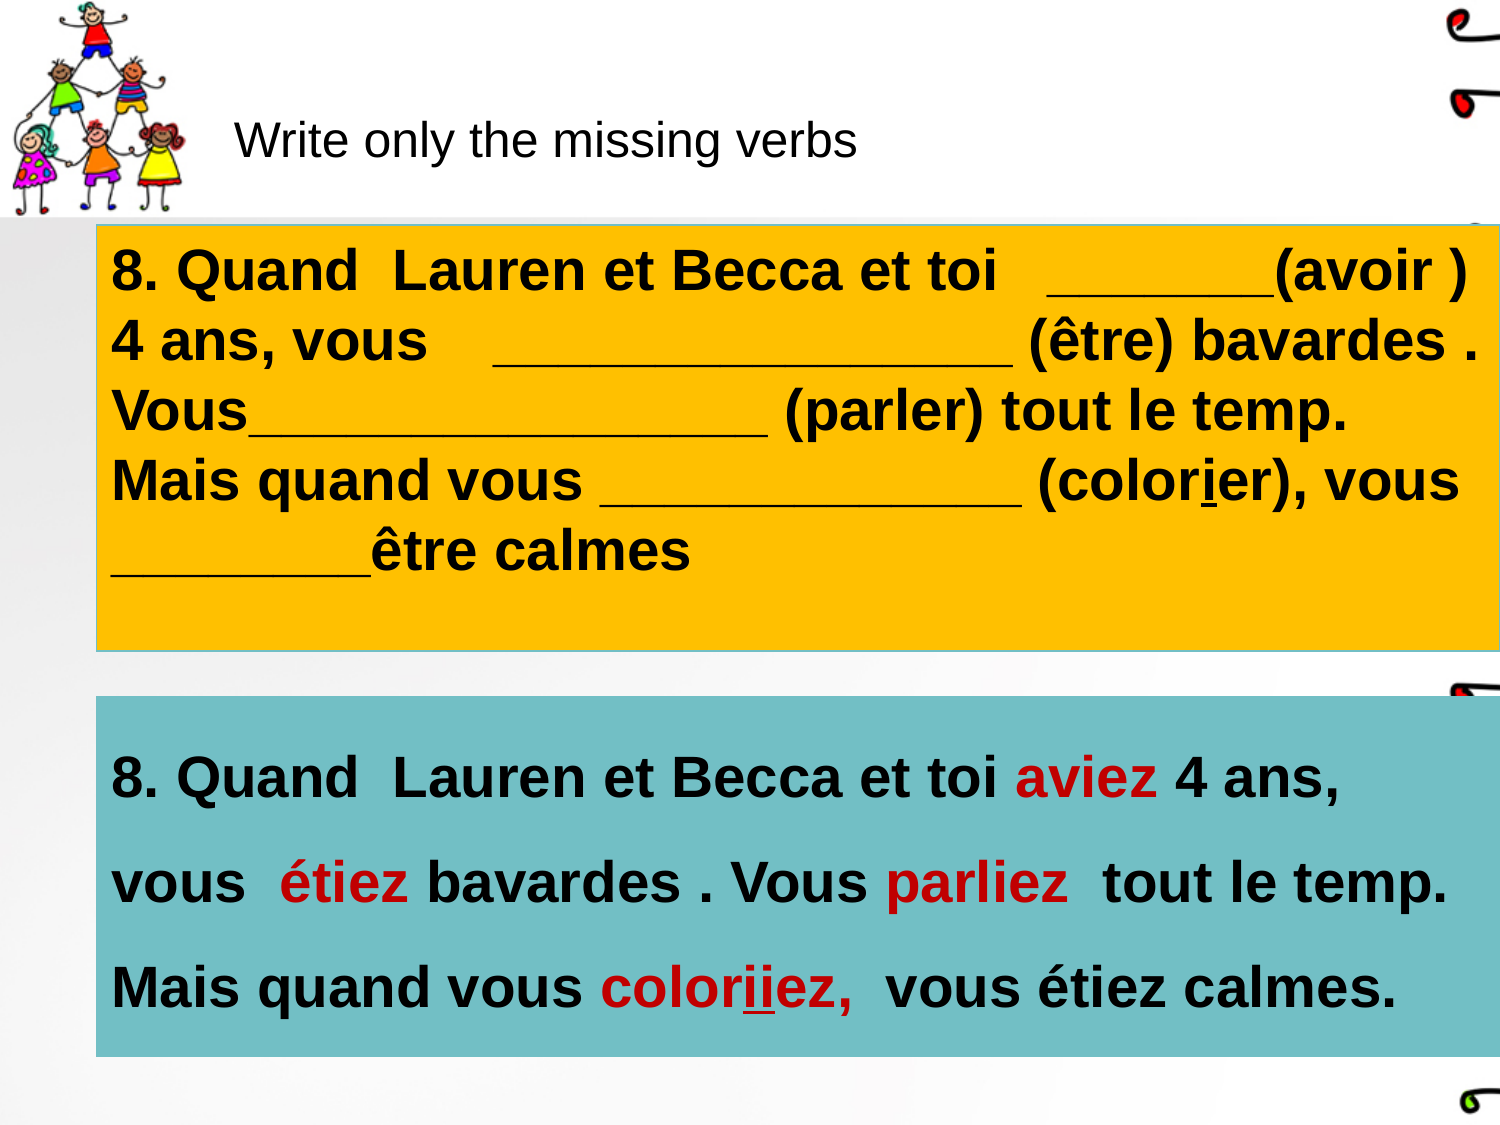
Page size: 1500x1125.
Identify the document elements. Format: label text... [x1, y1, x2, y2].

title Write only the missing verbs [218, 49, 1500, 224]
text_box 8. Quand Lauren et Becca et toi aviez 4 ans, vous étiez bavardes . Vous parliez tout le temp. Mais quand vous coloriiez, vous étiez calmes. [96, 697, 1500, 1056]
picture [0, 0, 1500, 1125]
text_box 8. Quand Lauren et Becca et toi _______(avoir ) 4 ans, vous ________________ (être) bavardes . Vous________________ (parler) tout le temp. Mais quand vous _____________ (colorier), vous ________être calmes [96, 224, 1500, 651]
